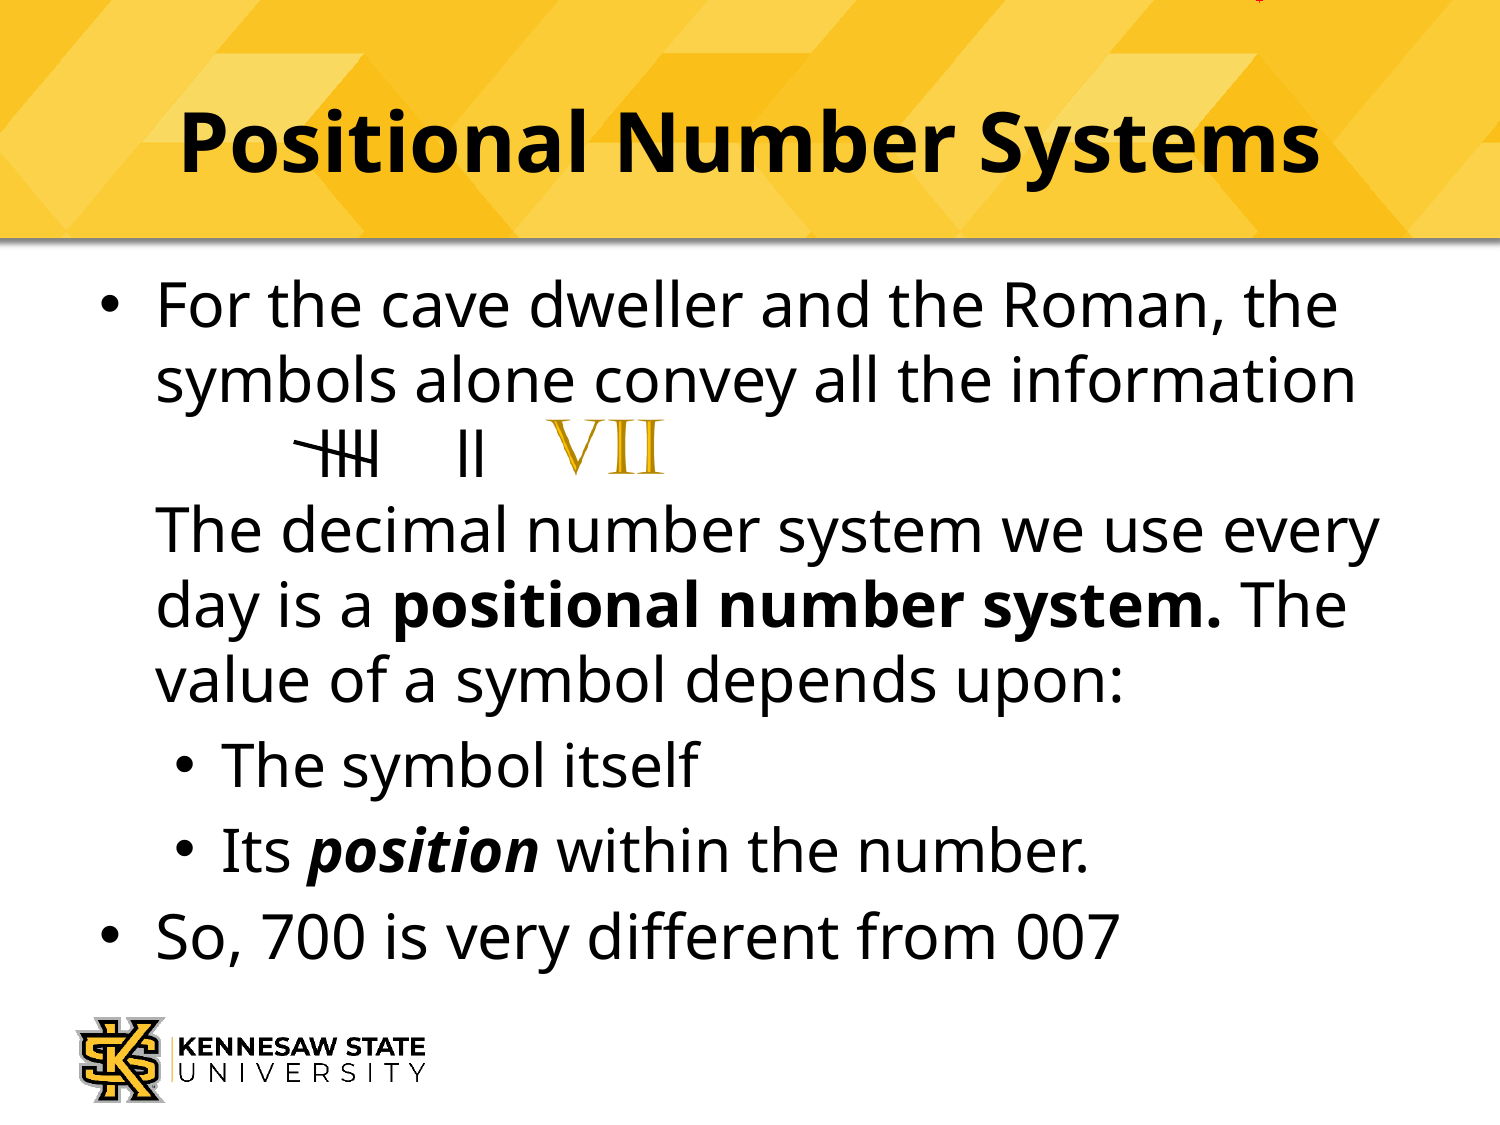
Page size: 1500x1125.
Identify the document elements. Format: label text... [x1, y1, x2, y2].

picture [75, 1017, 425, 1103]
list For the cave dweller and the Roman, the symbols alone convey all the information llll ll The decimal number system we use every day is a positional number system. The value of a symbol depends upon: The symbol itself Its position within the number. So, 700 is very different from 007 [84, 257, 1435, 1001]
title Positional Number Systems [75, 45, 1425, 233]
picture [544, 416, 666, 479]
picture [0, 0, 1500, 251]
